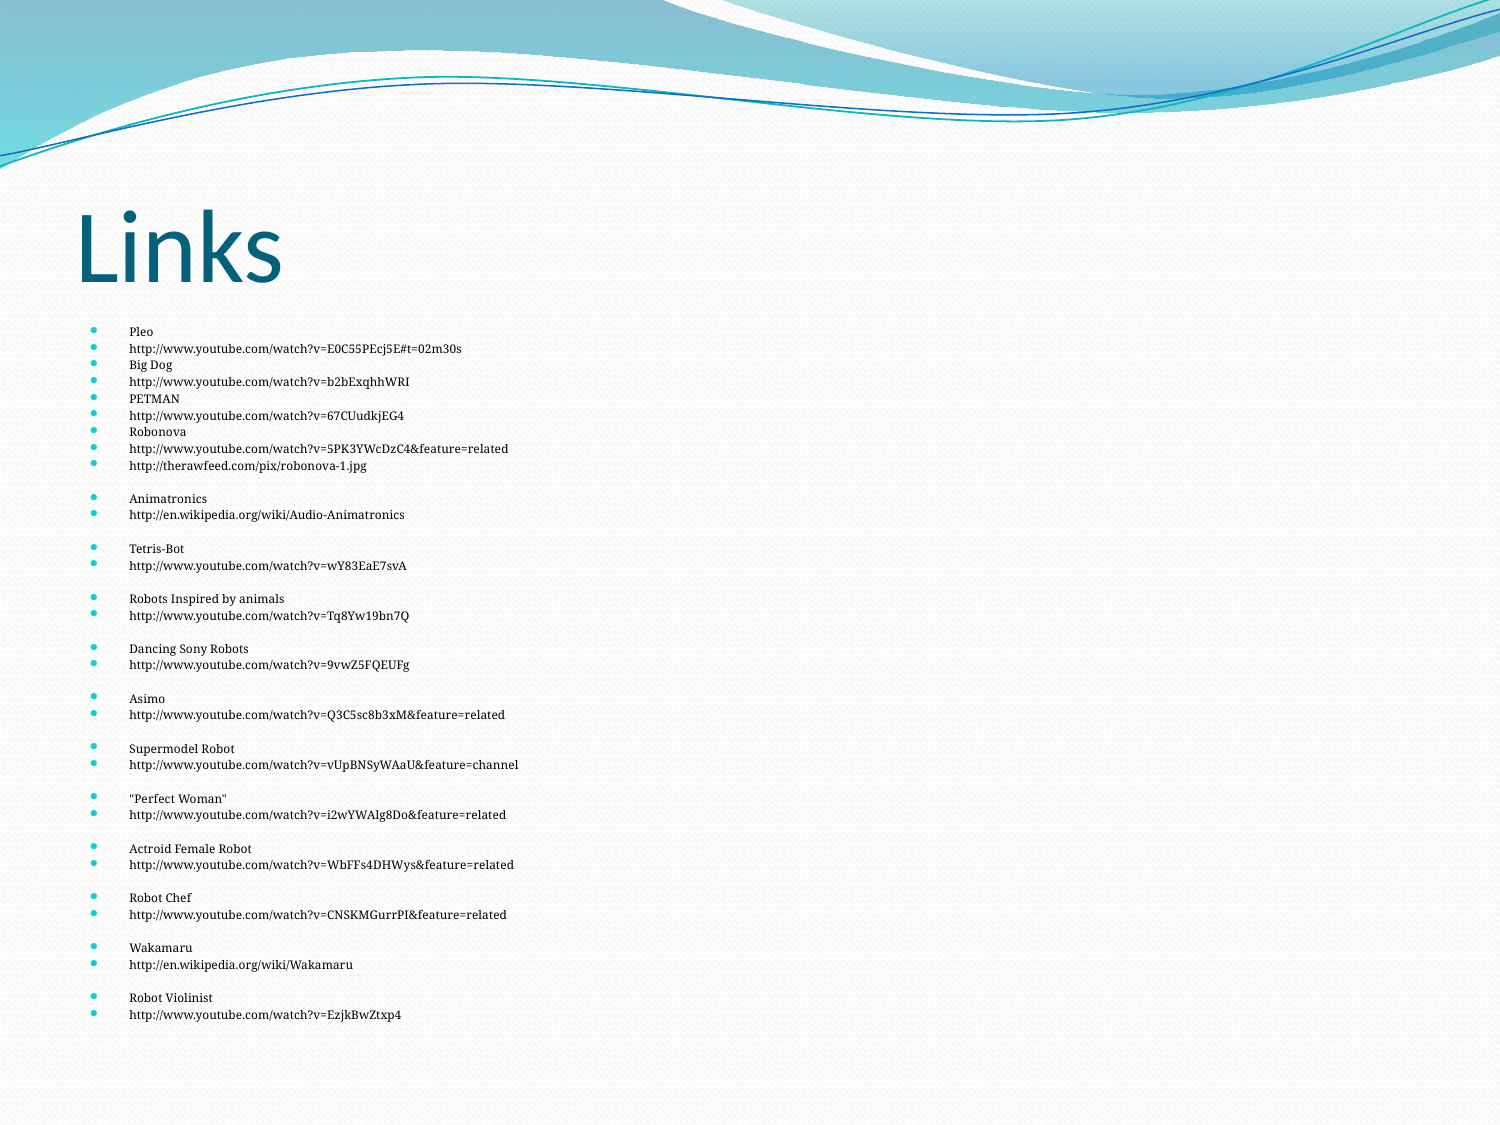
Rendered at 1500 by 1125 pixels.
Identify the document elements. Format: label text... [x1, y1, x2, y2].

title Links [75, 115, 1425, 303]
list Pleo http://www.youtube.com/watch?v=E0C55PEcj5E#t=02m30s Big Dog http://www.youtube.com/watch?v=b2bExqhhWRI PETMAN http://www.youtube.com/watch?v=67CUudkjEG4 Robonova http://www.youtube.com/watch?v=5PK3YWcDzC4&feature=related http://therawfeed.com/pix/robonova-1.jpg Animatronics http://en.wikipedia.org/wiki/Audio-Animatronics Tetris-Bot http://www.youtube.com/watch?v=wY83EaE7svA Robots Inspired by animals http://www.youtube.com/watch?v=Tq8Yw19bn7Q Dancing Sony Robots http://www.youtube.com/watch?v=9vwZ5FQEUFg Asimo http://www.youtube.com/watch?v=Q3C5sc8b3xM&feature=related Supermodel Robot http://www.youtube.com/watch?v=vUpBNSyWAaU&feature=channel "Perfect Woman" http://www.youtube.com/watch?v=i2wYWAlg8Do&feature=related Actroid Female Robot http://www.youtube.com/watch?v=WbFFs4DHWys&feature=related Robot Chef http://www.youtube.com/watch?v=CNSKMGurrPI&feature=related Wakamaru http://en.wikipedia.org/wiki/Wakamaru Robot Violinist http://www.youtube.com/watch?v=EzjkBwZtxp4 [75, 317, 1425, 1038]
